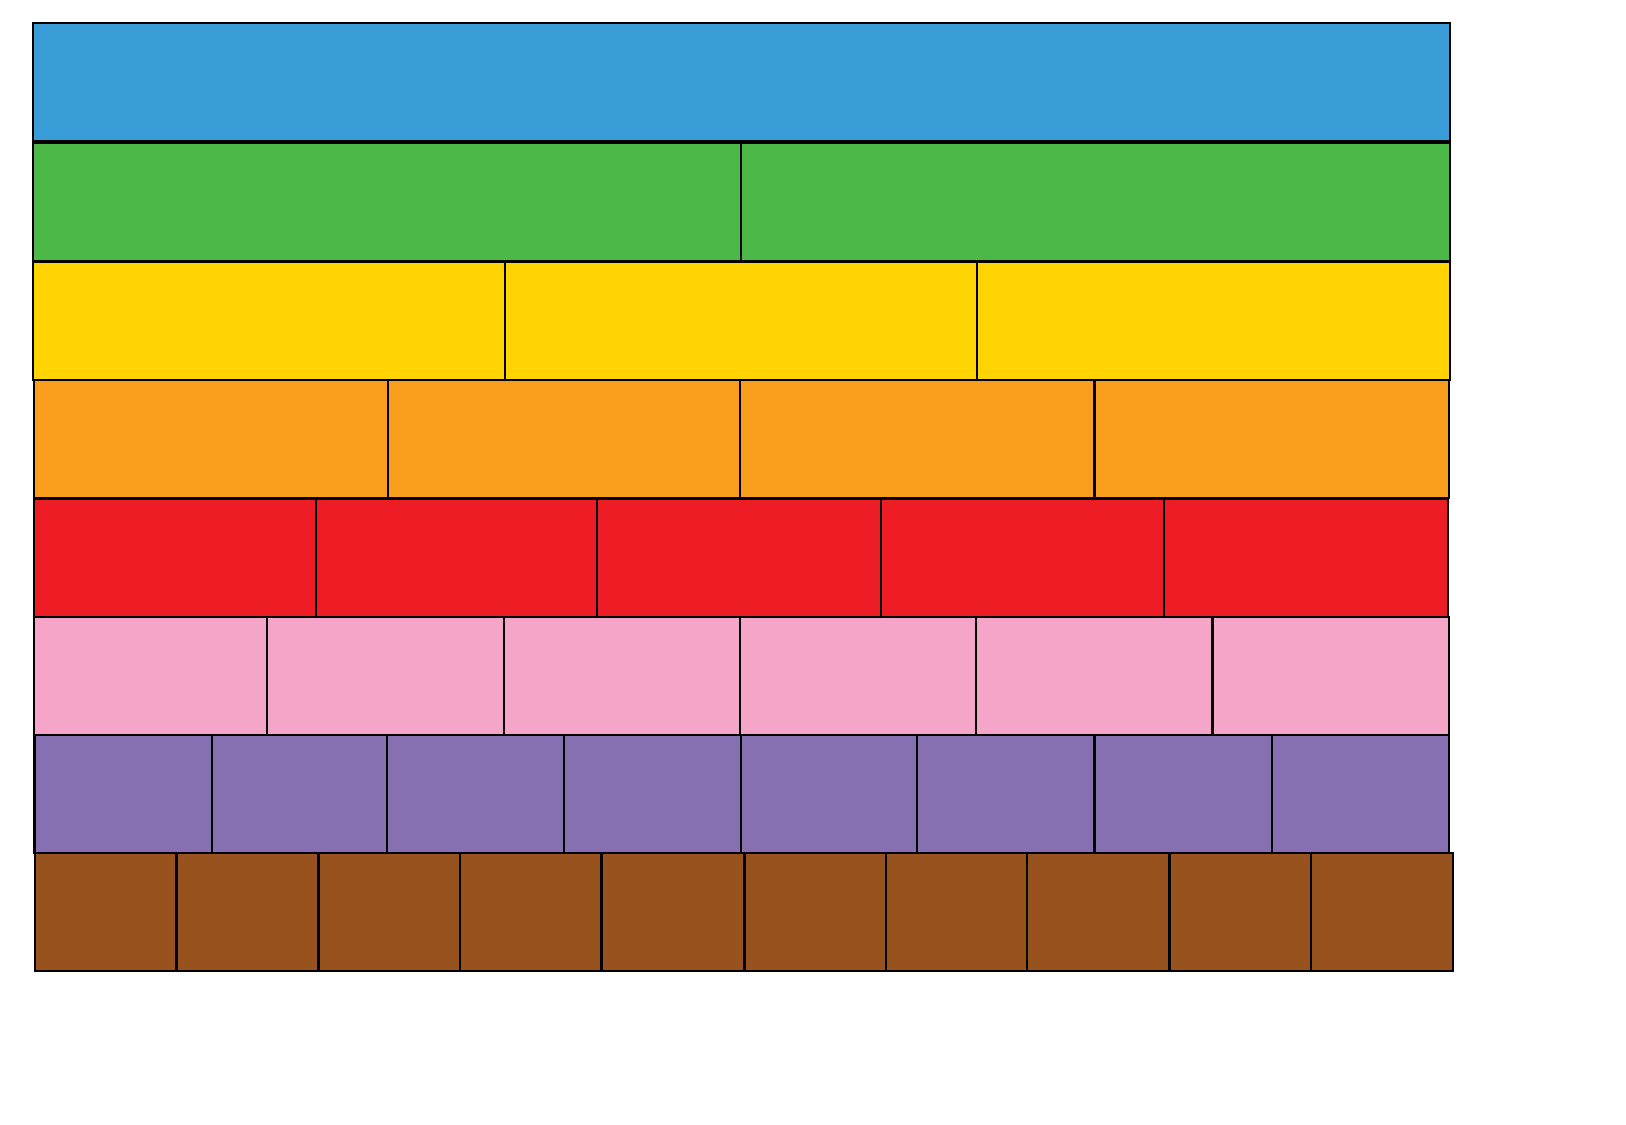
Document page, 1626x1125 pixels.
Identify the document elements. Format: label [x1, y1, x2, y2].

text_box [33, 734, 211, 854]
text_box [266, 616, 503, 734]
text_box [1163, 497, 1449, 616]
text_box [740, 142, 1451, 261]
text_box [503, 616, 739, 734]
text_box [1094, 734, 1271, 852]
text_box [32, 22, 1451, 142]
text_box [33, 379, 387, 497]
text_box [596, 497, 880, 616]
text_box [1093, 379, 1450, 499]
text_box [880, 497, 1163, 616]
text_box [739, 379, 1093, 497]
text_box [211, 734, 386, 852]
text_box [563, 734, 740, 852]
text_box [601, 852, 744, 972]
text_box [1212, 616, 1450, 734]
text_box [1310, 852, 1454, 972]
text_box [739, 616, 975, 734]
text_box [1271, 734, 1450, 852]
text_box [744, 852, 885, 972]
text_box [33, 616, 266, 734]
text_box [315, 497, 596, 616]
text_box [740, 734, 916, 852]
text_box [916, 734, 1094, 852]
text_box [34, 852, 176, 972]
text_box [32, 142, 740, 261]
text_box [33, 497, 315, 616]
text_box [975, 616, 1212, 734]
text_box [1026, 852, 1169, 972]
text_box [32, 261, 504, 381]
text_box [885, 852, 1026, 972]
text_box [387, 379, 739, 497]
text_box [386, 734, 563, 852]
text_box [504, 261, 976, 379]
text_box [318, 852, 459, 972]
text_box [459, 852, 601, 972]
text_box [1169, 852, 1310, 972]
text_box [976, 261, 1451, 381]
text_box [176, 852, 318, 972]
